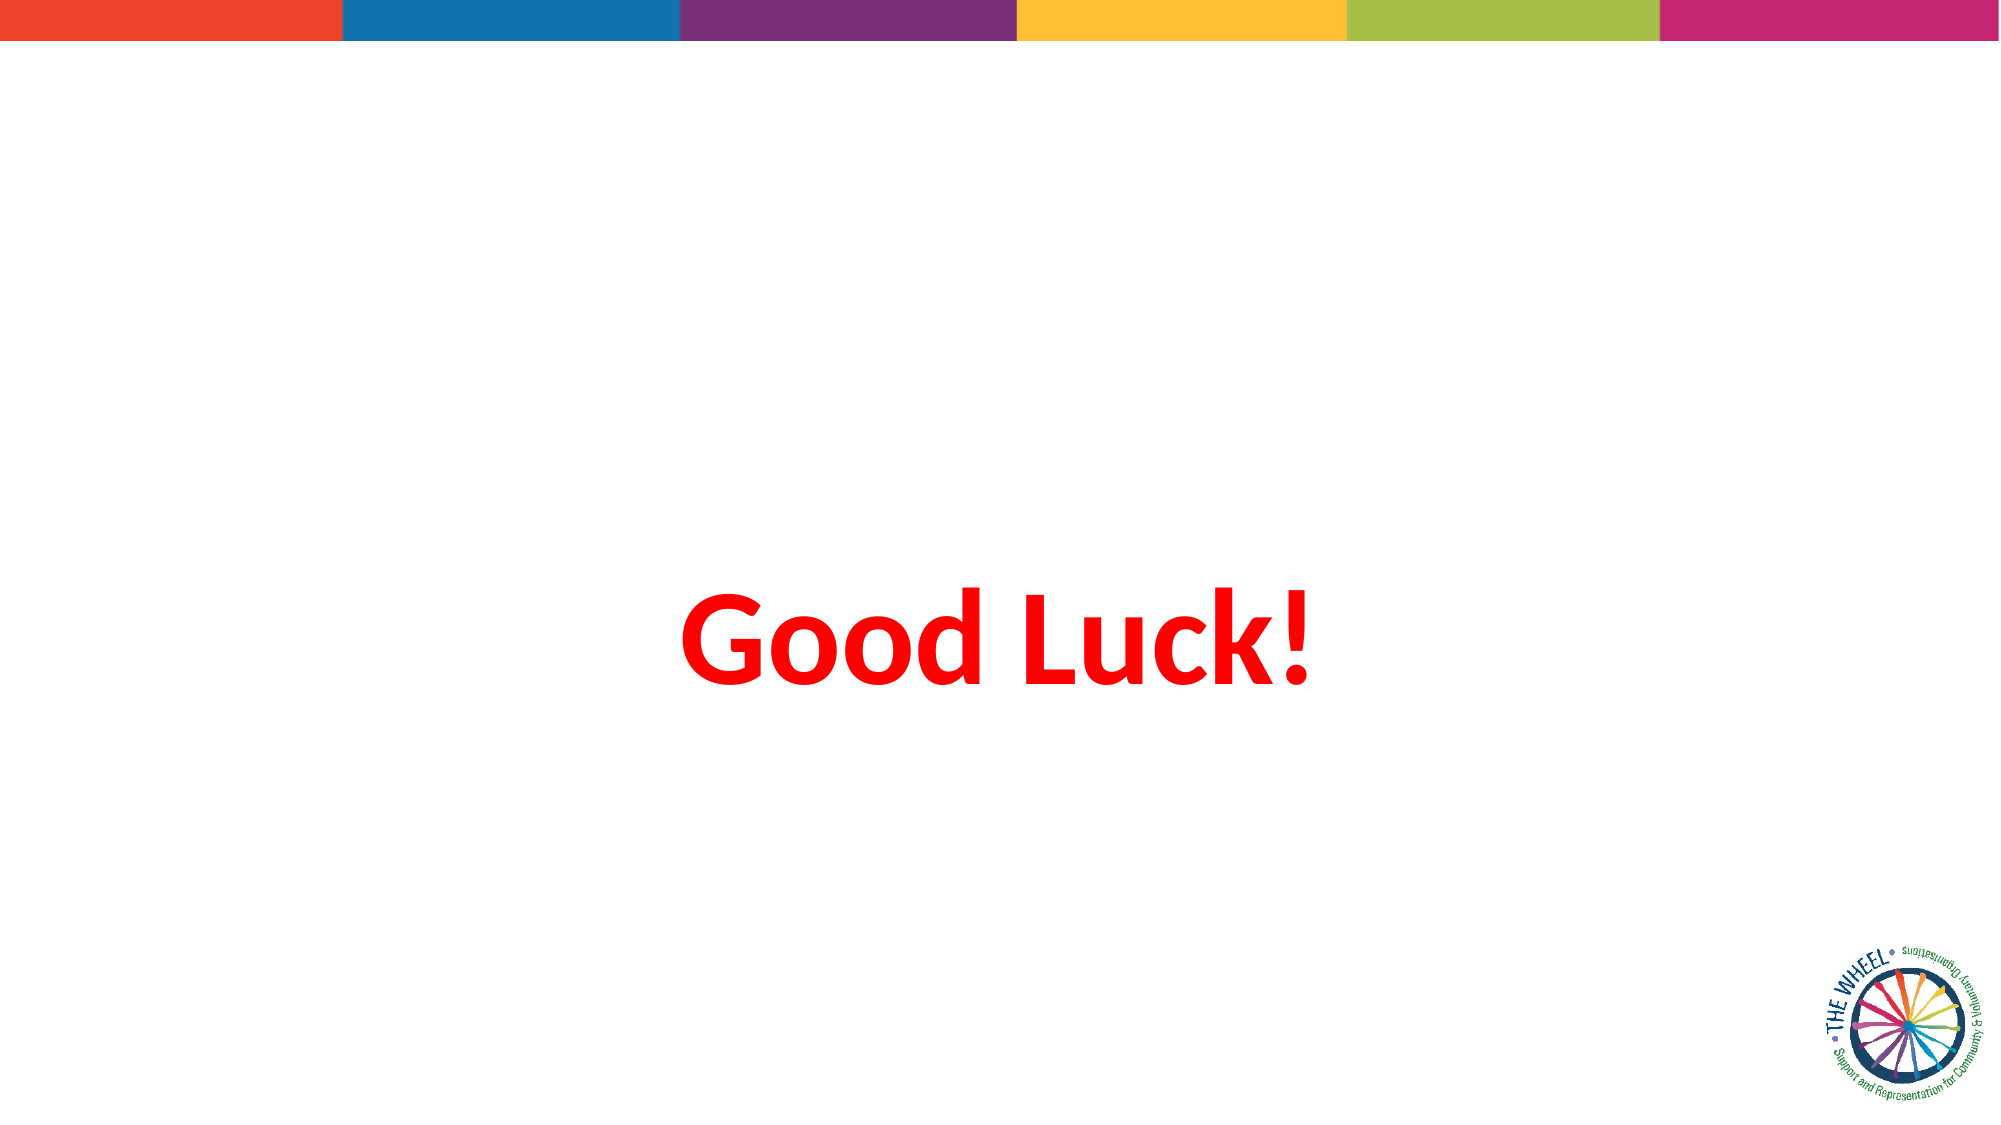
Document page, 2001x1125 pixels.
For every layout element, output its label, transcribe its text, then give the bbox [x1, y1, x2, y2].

picture [0, 0, 2000, 41]
picture [1825, 944, 1984, 1103]
list Good Luck! [137, 299, 1863, 1014]
